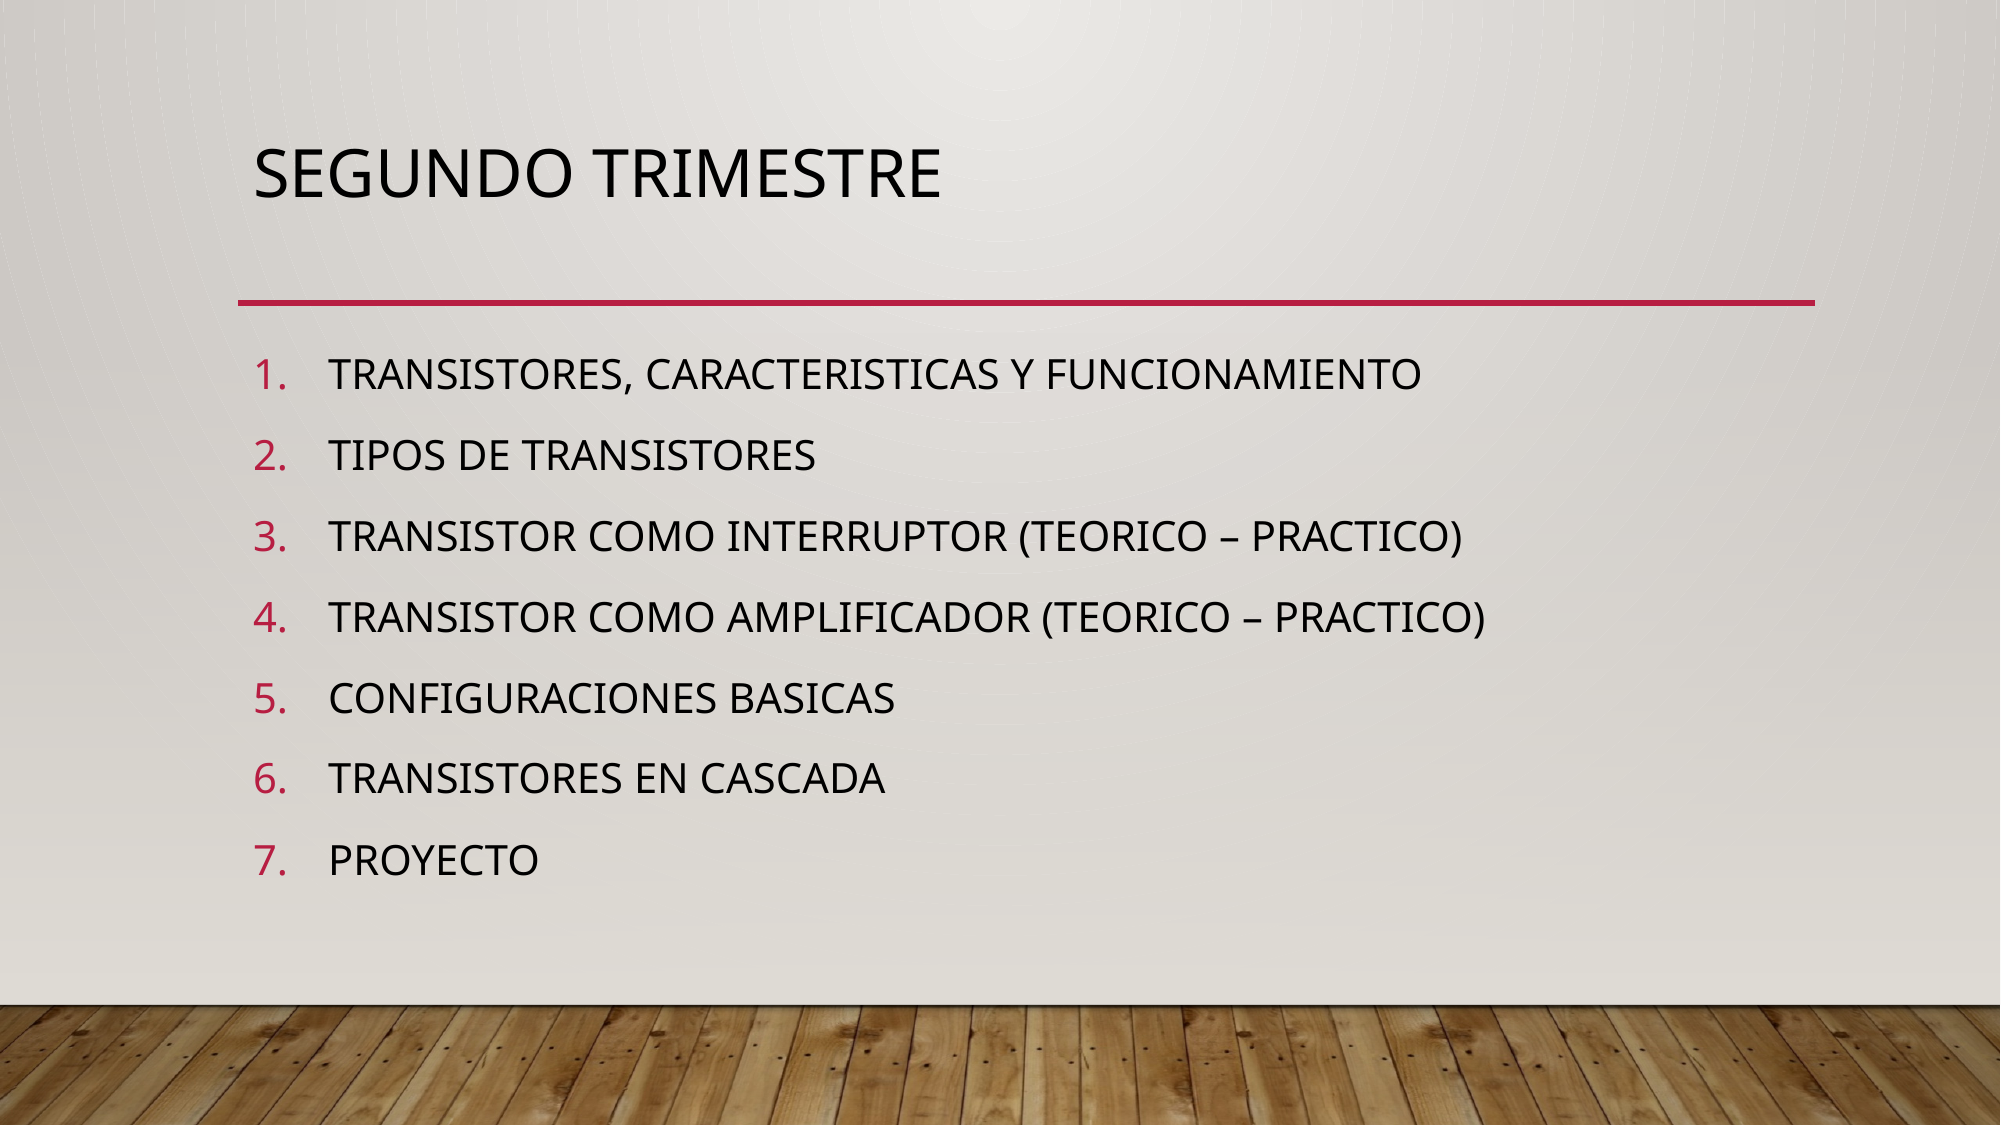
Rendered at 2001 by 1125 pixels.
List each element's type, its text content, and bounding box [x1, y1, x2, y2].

list TRANSISTORES, CARACTERISTICAS Y FUNCIONAMIENTO TIPOS DE TRANSISTORES TRANSISTOR COMO INTERRUPTOR (TEORICO – PRACTICO) TRANSISTOR COMO AMPLIFICADOR (TEORICO – PRACTICO) CONFIGURACIONES BASICAS TRANSISTORES EN CASCADA PROYECTO [238, 330, 1814, 897]
picture [0, 1005, 2000, 1125]
title segundo TRIMESTRE [238, 131, 1814, 229]
